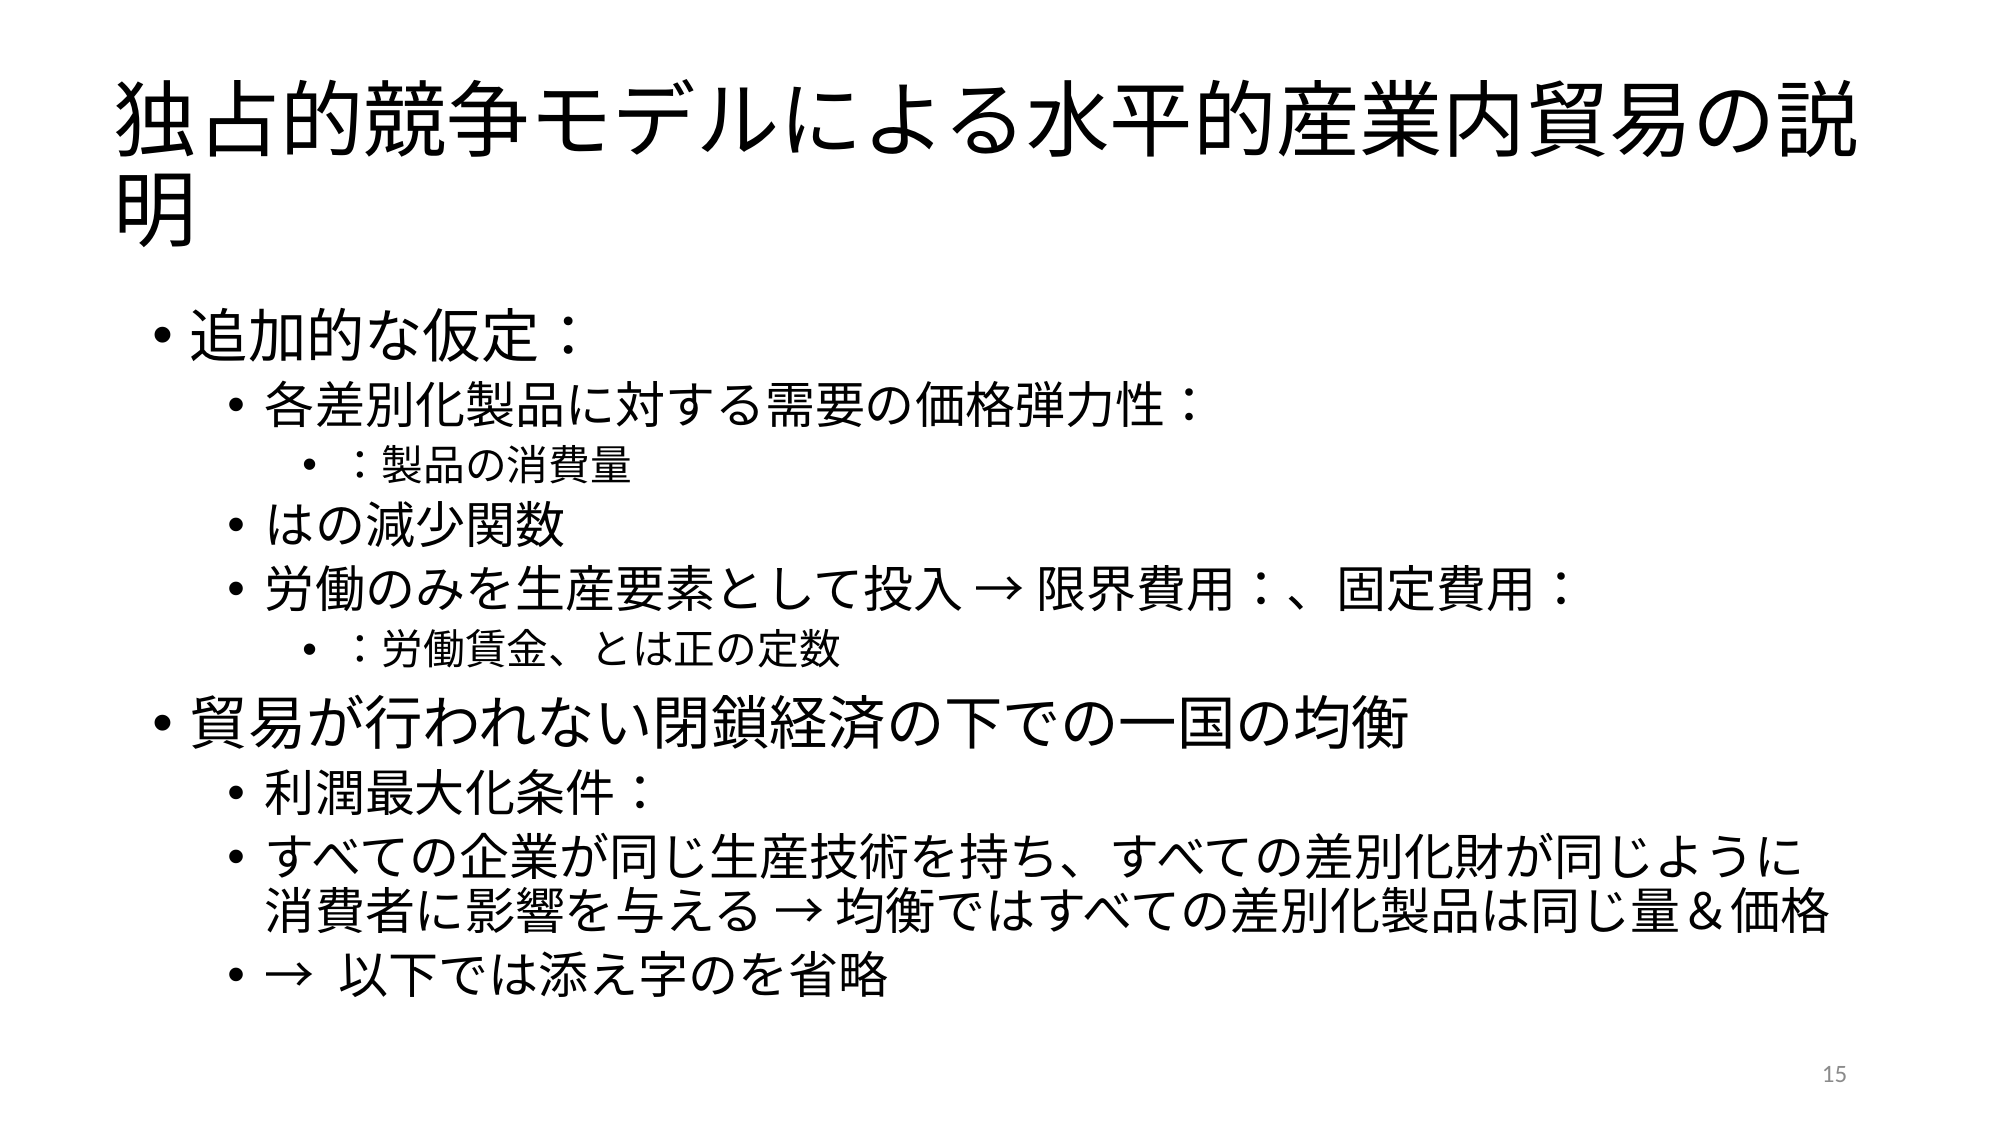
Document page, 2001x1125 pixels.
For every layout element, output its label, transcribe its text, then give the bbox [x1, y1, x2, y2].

slide_number 15 [1412, 1042, 1863, 1103]
title 独占的競争モデルによる水平的産業内貿易の説明 [98, 59, 1929, 278]
